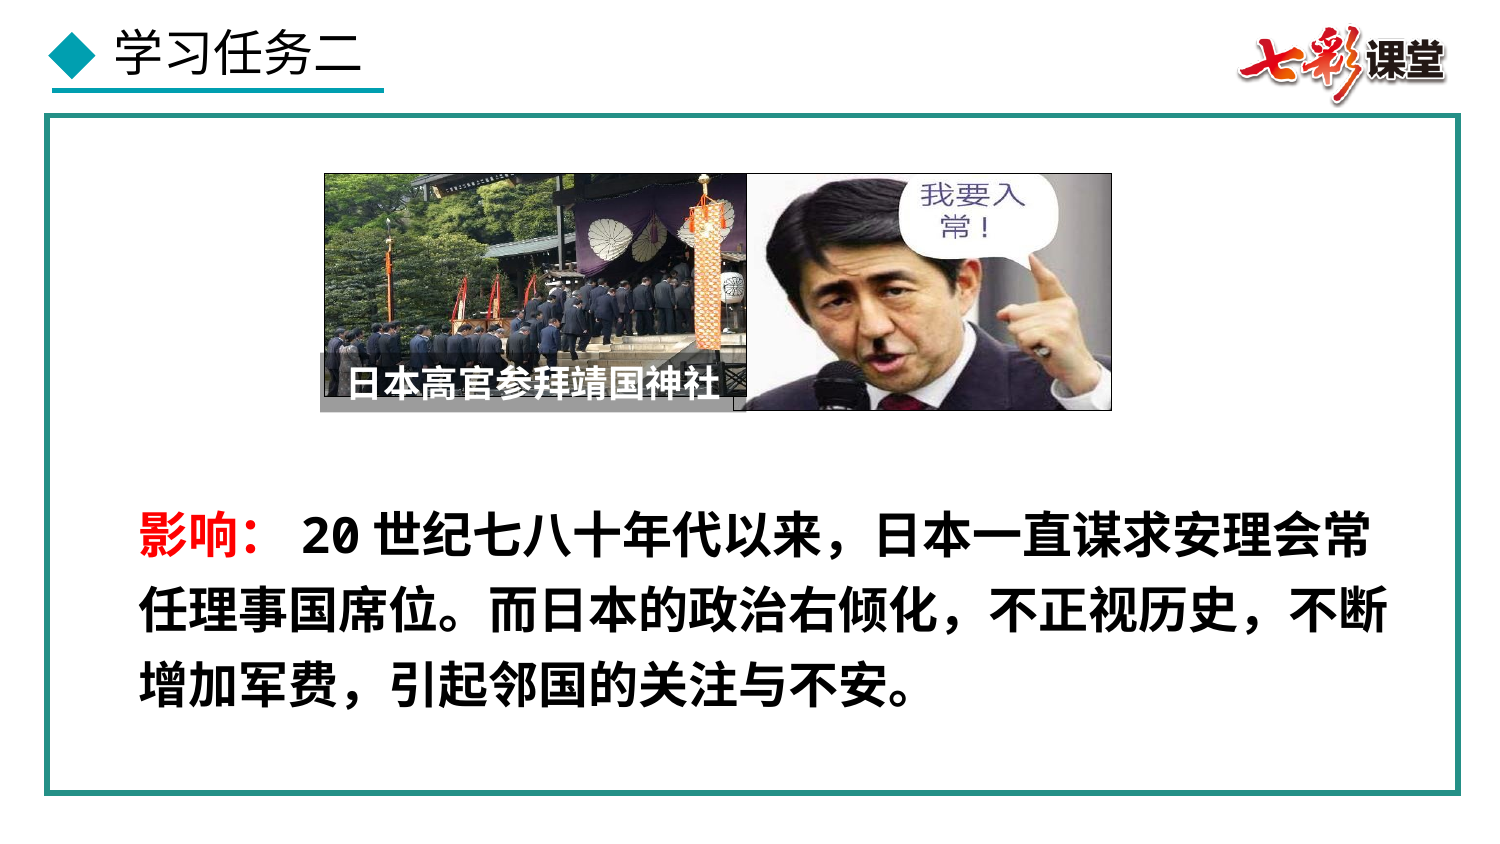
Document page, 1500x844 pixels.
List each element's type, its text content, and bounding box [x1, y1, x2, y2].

text_box 影响：20世纪七八十年代以来，日本一直谋求安理会常任理事国席位。而日本的政治右倾化，不正视历史，不断增加军费，引起邻国的关注与不安。 [123, 480, 1424, 683]
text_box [319, 173, 1112, 414]
picture [1234, 20, 1451, 108]
